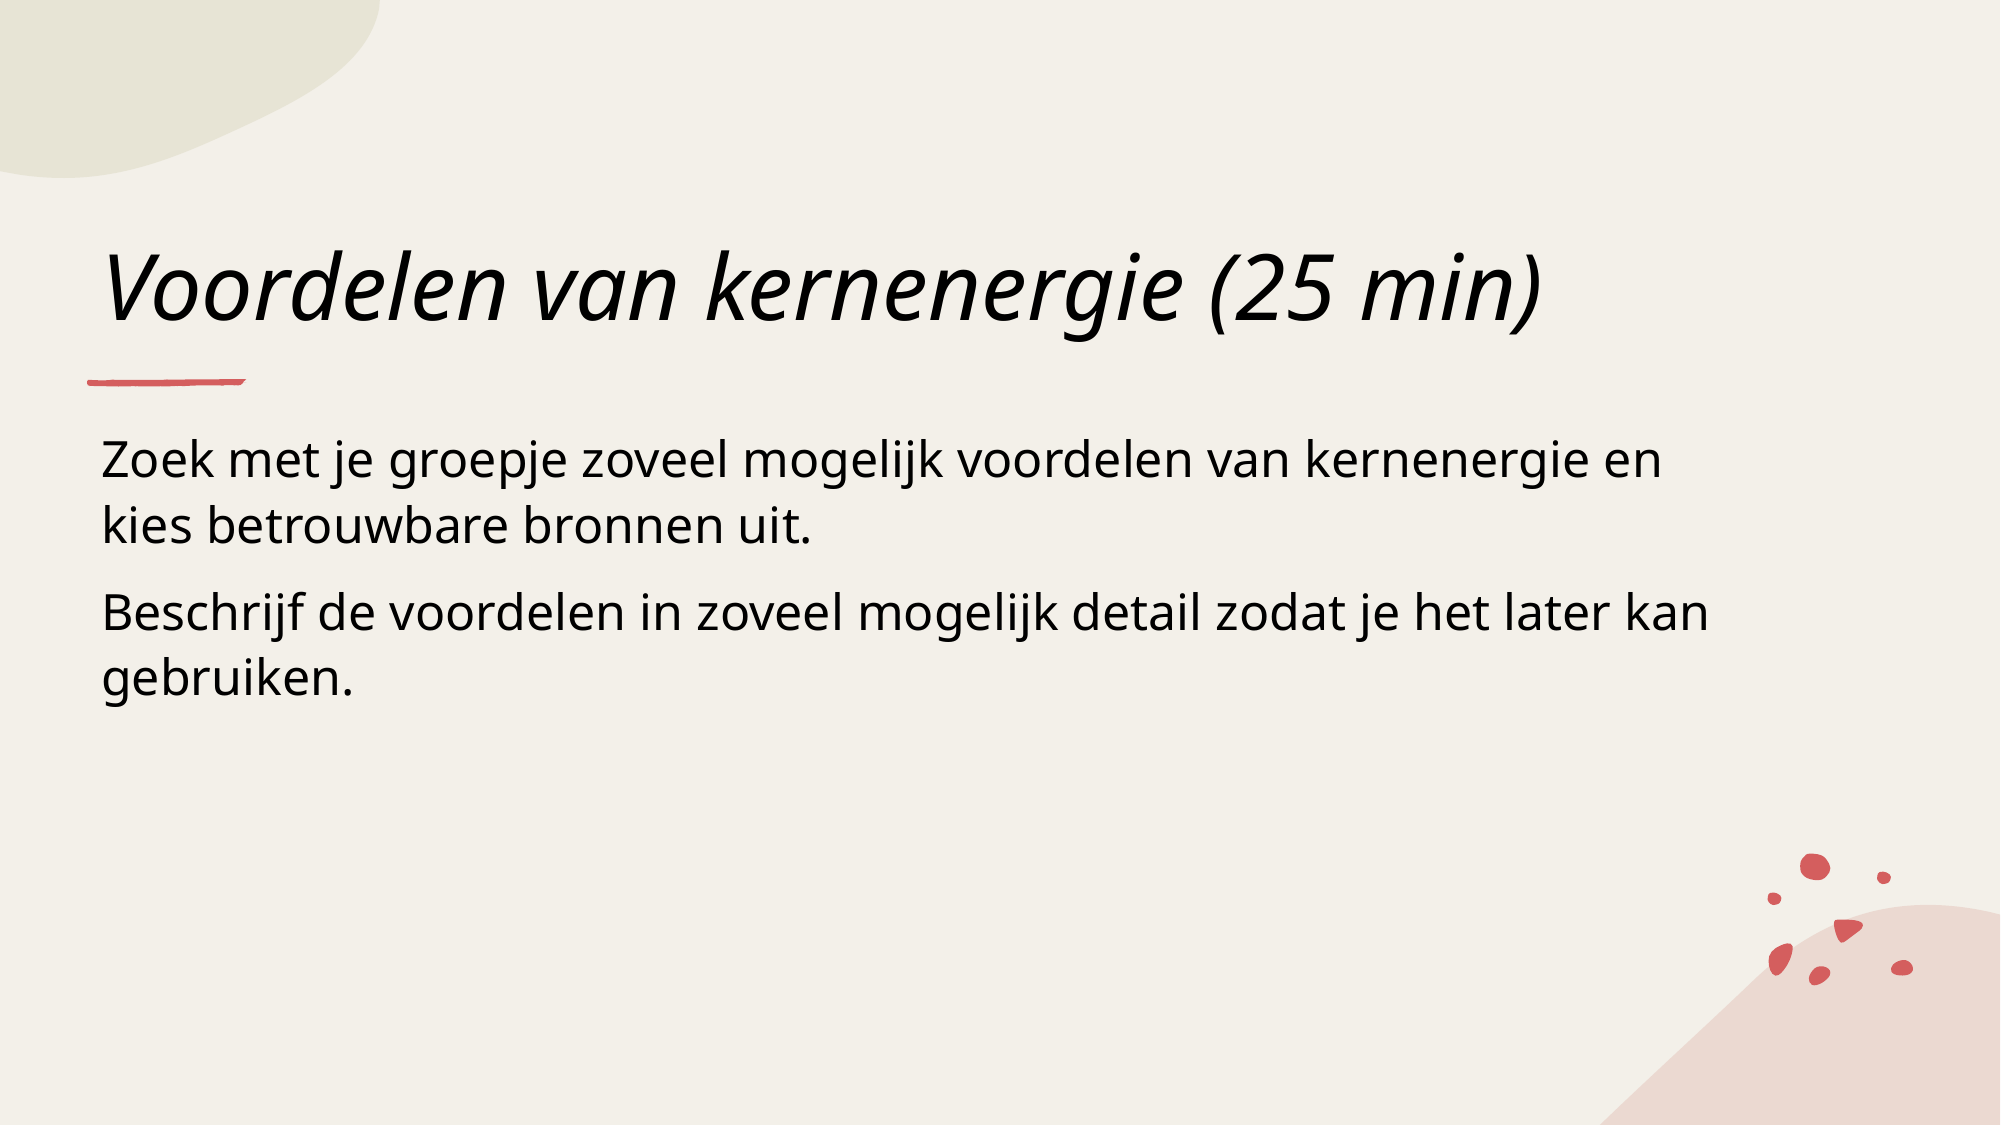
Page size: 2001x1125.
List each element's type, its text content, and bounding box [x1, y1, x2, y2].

title Voordelen van kernenergie (25 min) [86, 129, 1740, 347]
list Zoek met je groepje zoveel mogelijk voordelen van kernenergie en kies betrouwbare bronnen uit. Beschrijf de voordelen in zoveel mogelijk detail zodat je het later kan gebruiken. [86, 413, 1740, 996]
